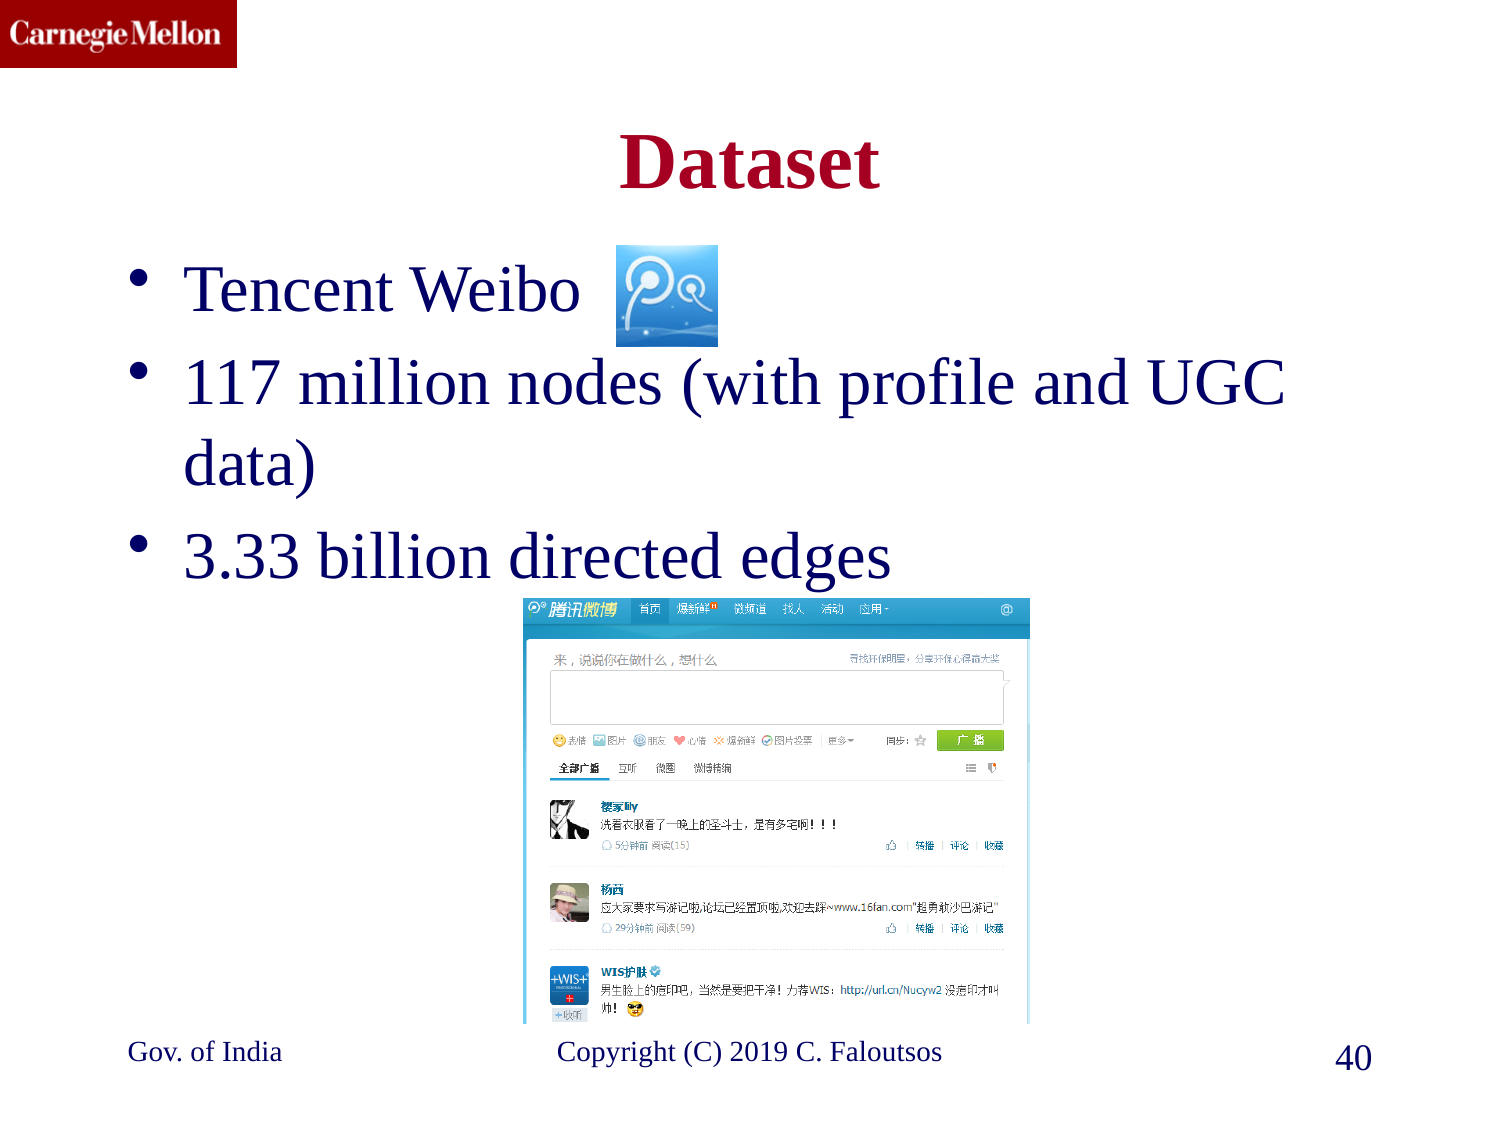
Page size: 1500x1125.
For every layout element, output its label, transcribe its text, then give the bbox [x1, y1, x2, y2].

footer Copyright (C) 2019 C. Faloutsos [512, 1024, 988, 1101]
slide_number Gov. of India [112, 1024, 426, 1101]
slide_number 40 [1074, 1024, 1388, 1101]
picture [616, 245, 718, 347]
title Dataset [112, 99, 1388, 213]
list Tencent Weibo 117 million nodes (with profile and UGC data) 3.33 billion directed edges [112, 237, 1388, 1001]
picture [0, 0, 237, 68]
picture [523, 598, 1030, 1024]
